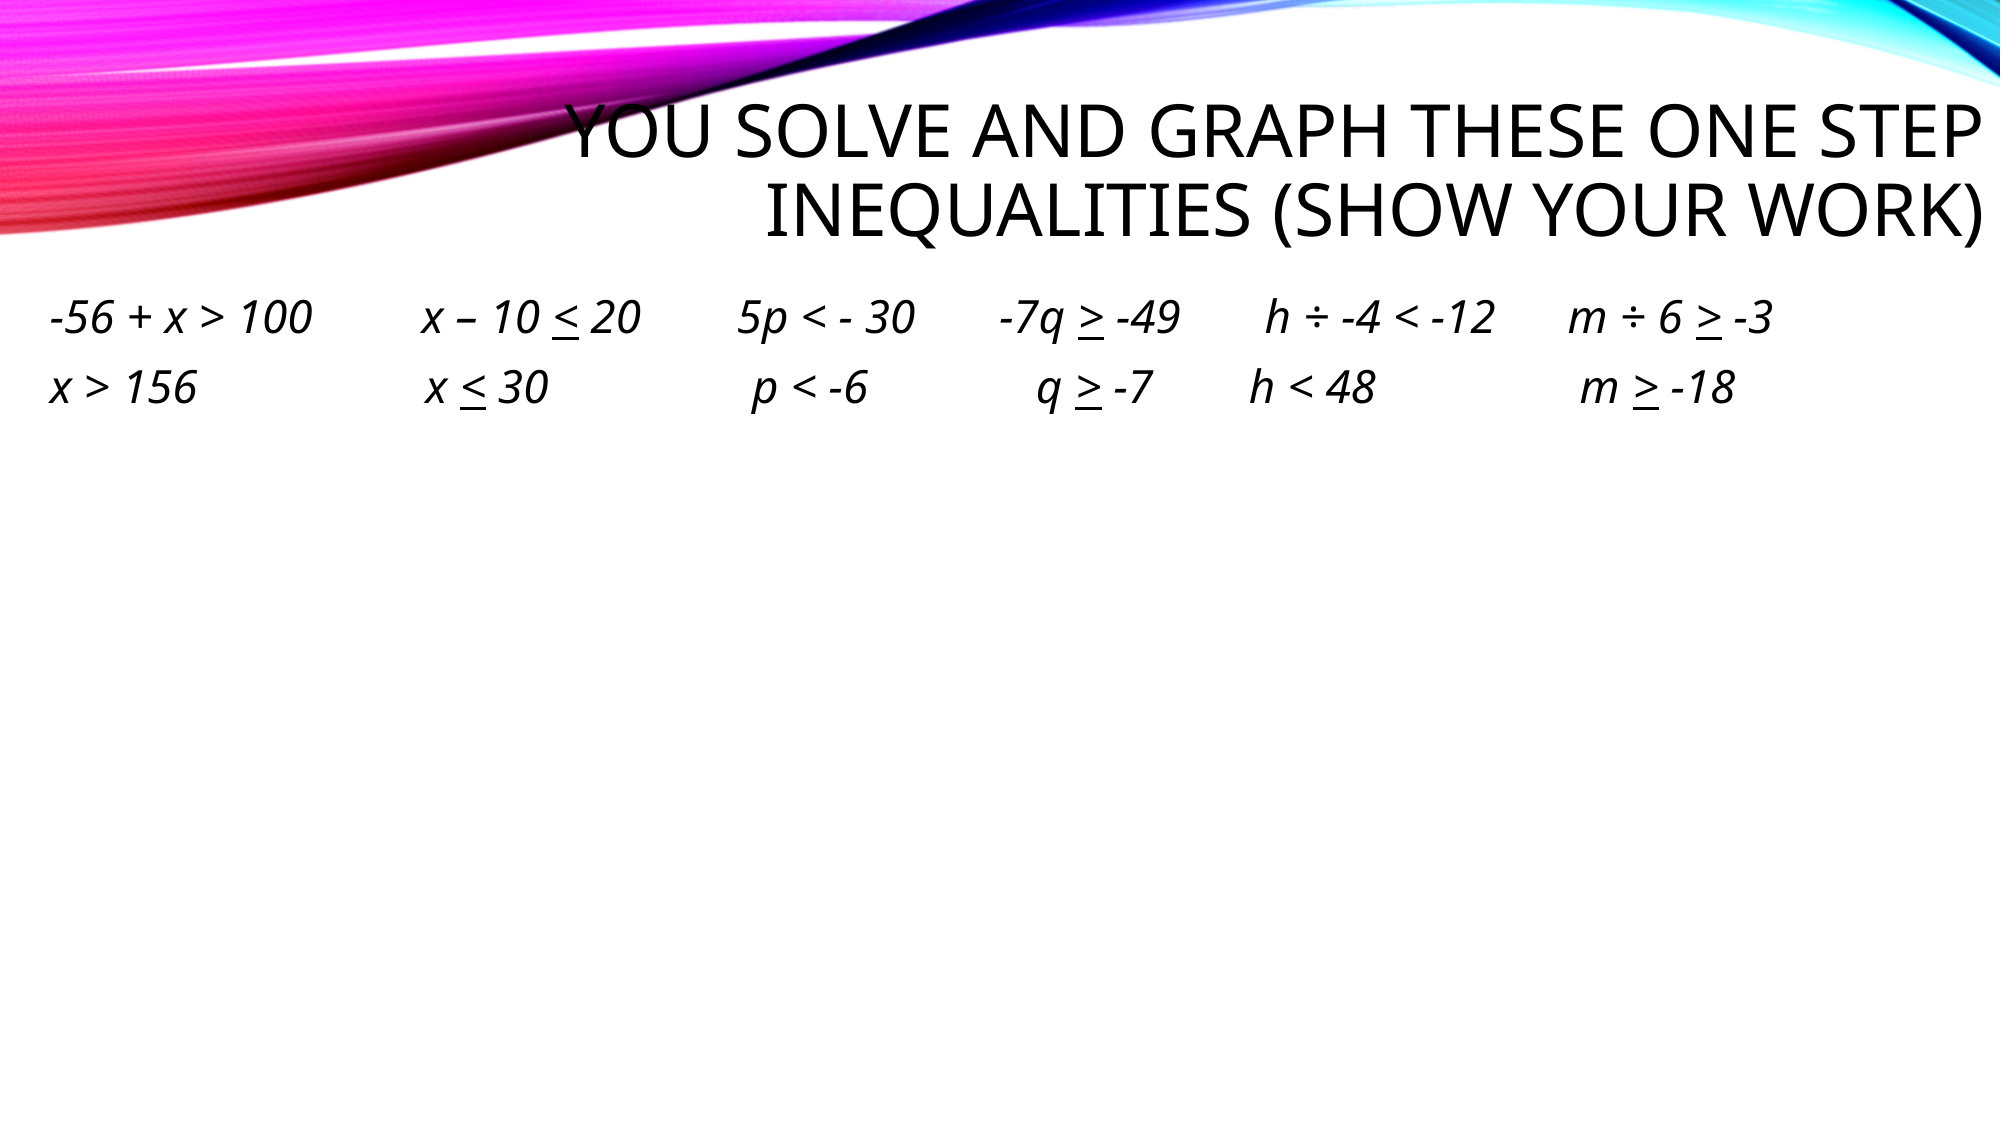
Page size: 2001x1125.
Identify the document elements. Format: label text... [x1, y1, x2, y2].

picture [0, 0, 1973, 237]
list -56 + x > 100 x – 10 < 20 5p < - 30 -7q > -49 h ÷ -4 < -12 m ÷ 6 > -3 x > 156 x < 30 p < -6 q > -7 h < 48 m > -18 [34, 286, 1964, 1089]
title You solve and Graph these one step inequalities (show your work) [533, 60, 2000, 287]
picture [1910, 0, 2000, 45]
picture [1890, 0, 2000, 60]
